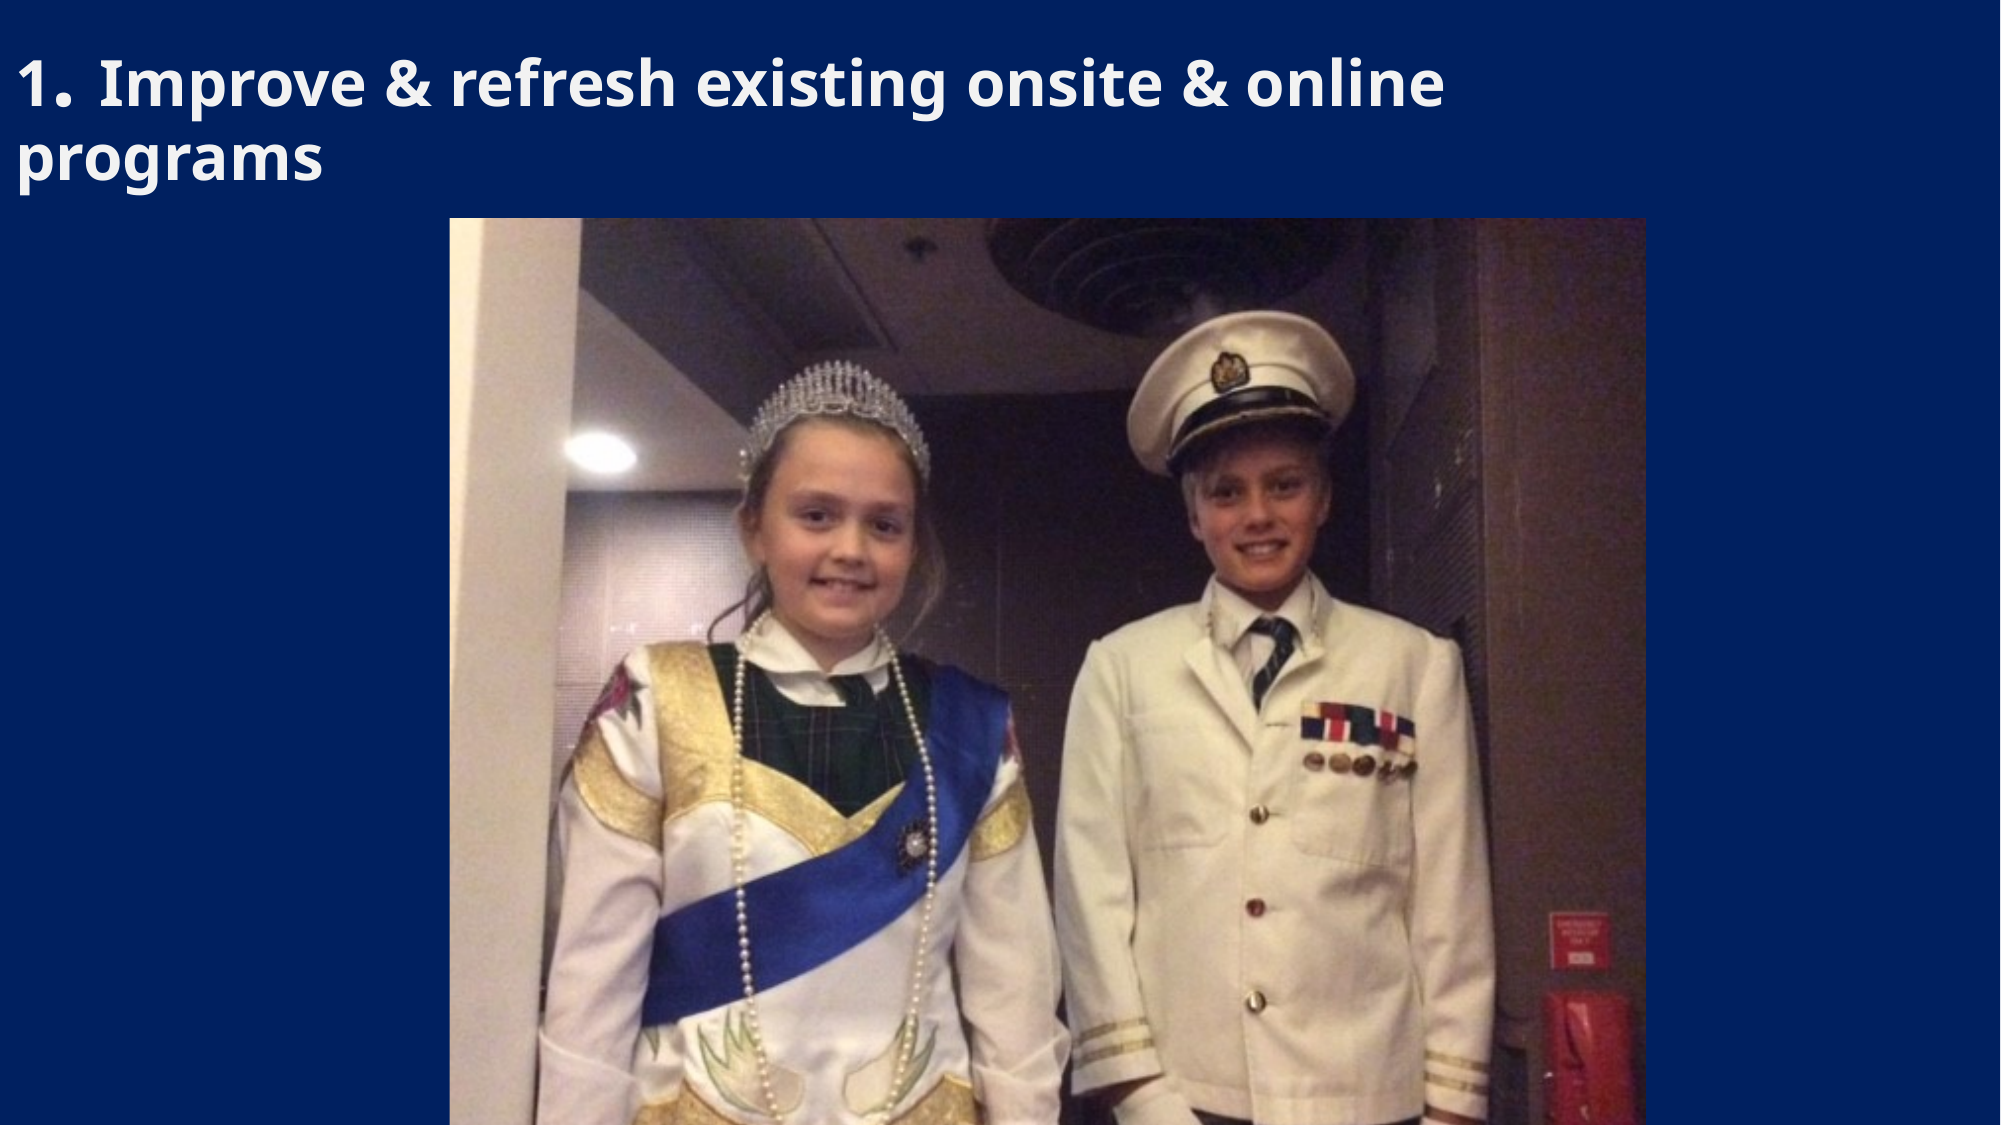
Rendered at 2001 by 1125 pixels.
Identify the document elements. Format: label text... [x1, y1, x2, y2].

title 1. Improve & refresh existing onsite & online programs [0, 22, 1646, 203]
picture [0, 0, 2001, 1125]
